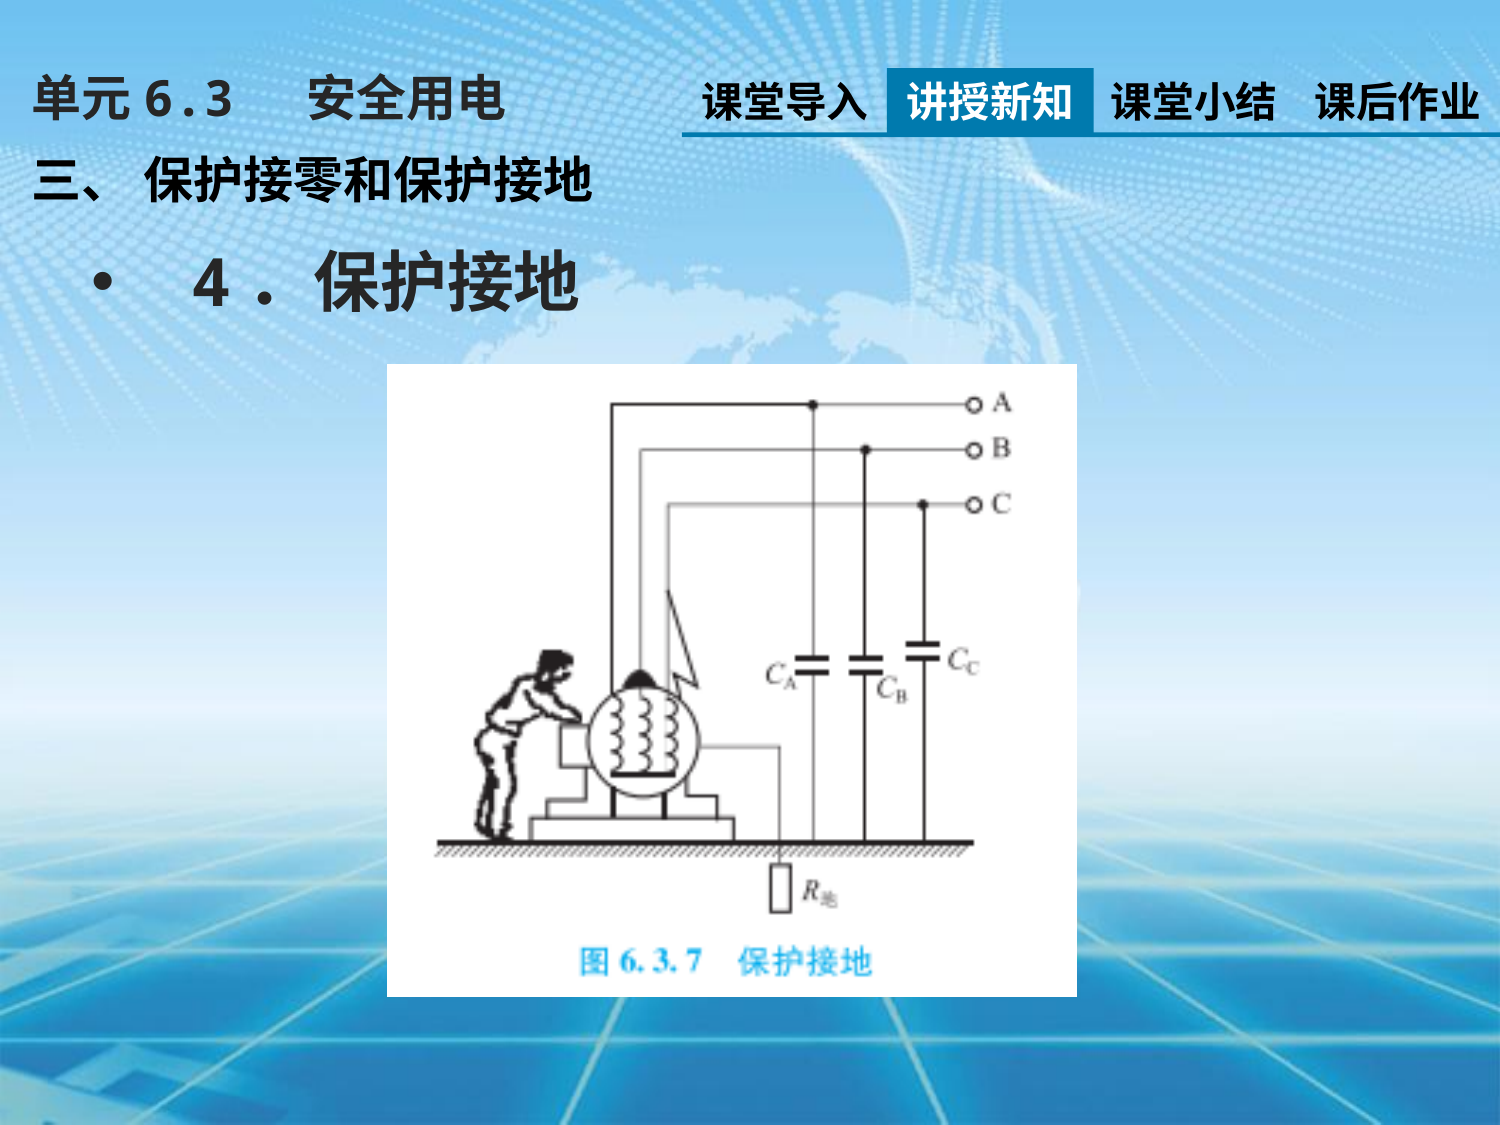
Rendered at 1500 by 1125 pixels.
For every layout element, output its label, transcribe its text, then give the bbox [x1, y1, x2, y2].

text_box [16, 59, 1500, 135]
text_box 三、 保护接零和保护接地 [17, 140, 767, 216]
picture [0, 0, 1500, 1125]
text_box 4．保护接地 [76, 232, 1427, 977]
